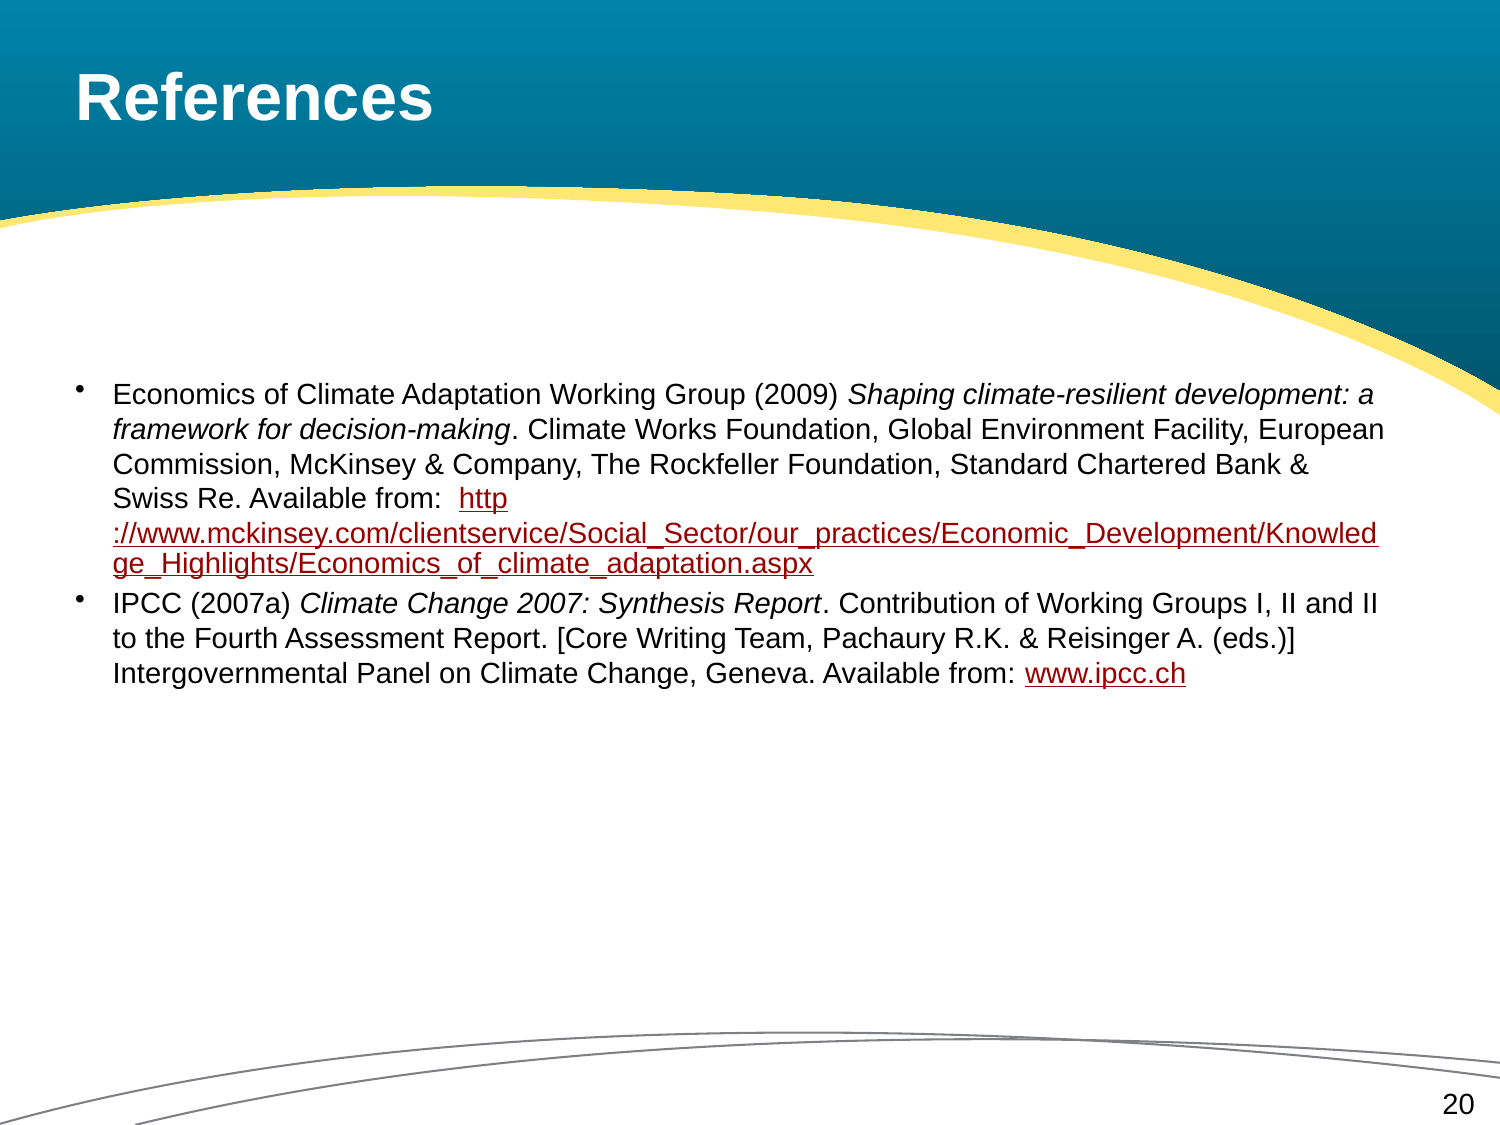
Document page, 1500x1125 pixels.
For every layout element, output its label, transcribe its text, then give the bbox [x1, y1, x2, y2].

title References [74, 0, 1476, 188]
slide_number 20 [1124, 1084, 1476, 1113]
list Economics of Climate Adaptation Working Group (2009) Shaping climate-resilient development: a framework for decision-making. Climate Works Foundation, Global Environment Facility, European Commission, McKinsey & Company, The Rockfeller Foundation, Standard Chartered Bank & Swiss Re. Available from: http://www.mckinsey.com/clientservice/Social_Sector/our_practices/Economic_Development/Knowledge_Highlights/Economics_of_climate_adaptation.aspx IPCC (2007a) Climate Change 2007: Synthesis Report. Contribution of Working Groups I, II and II to the Fourth Assessment Report. [Core Writing Team, Pachaury R.K. & Reisinger A. (eds.)] Intergovernmental Panel on Climate Change, Geneva. Available from: www.ipcc.ch [74, 374, 1388, 1063]
